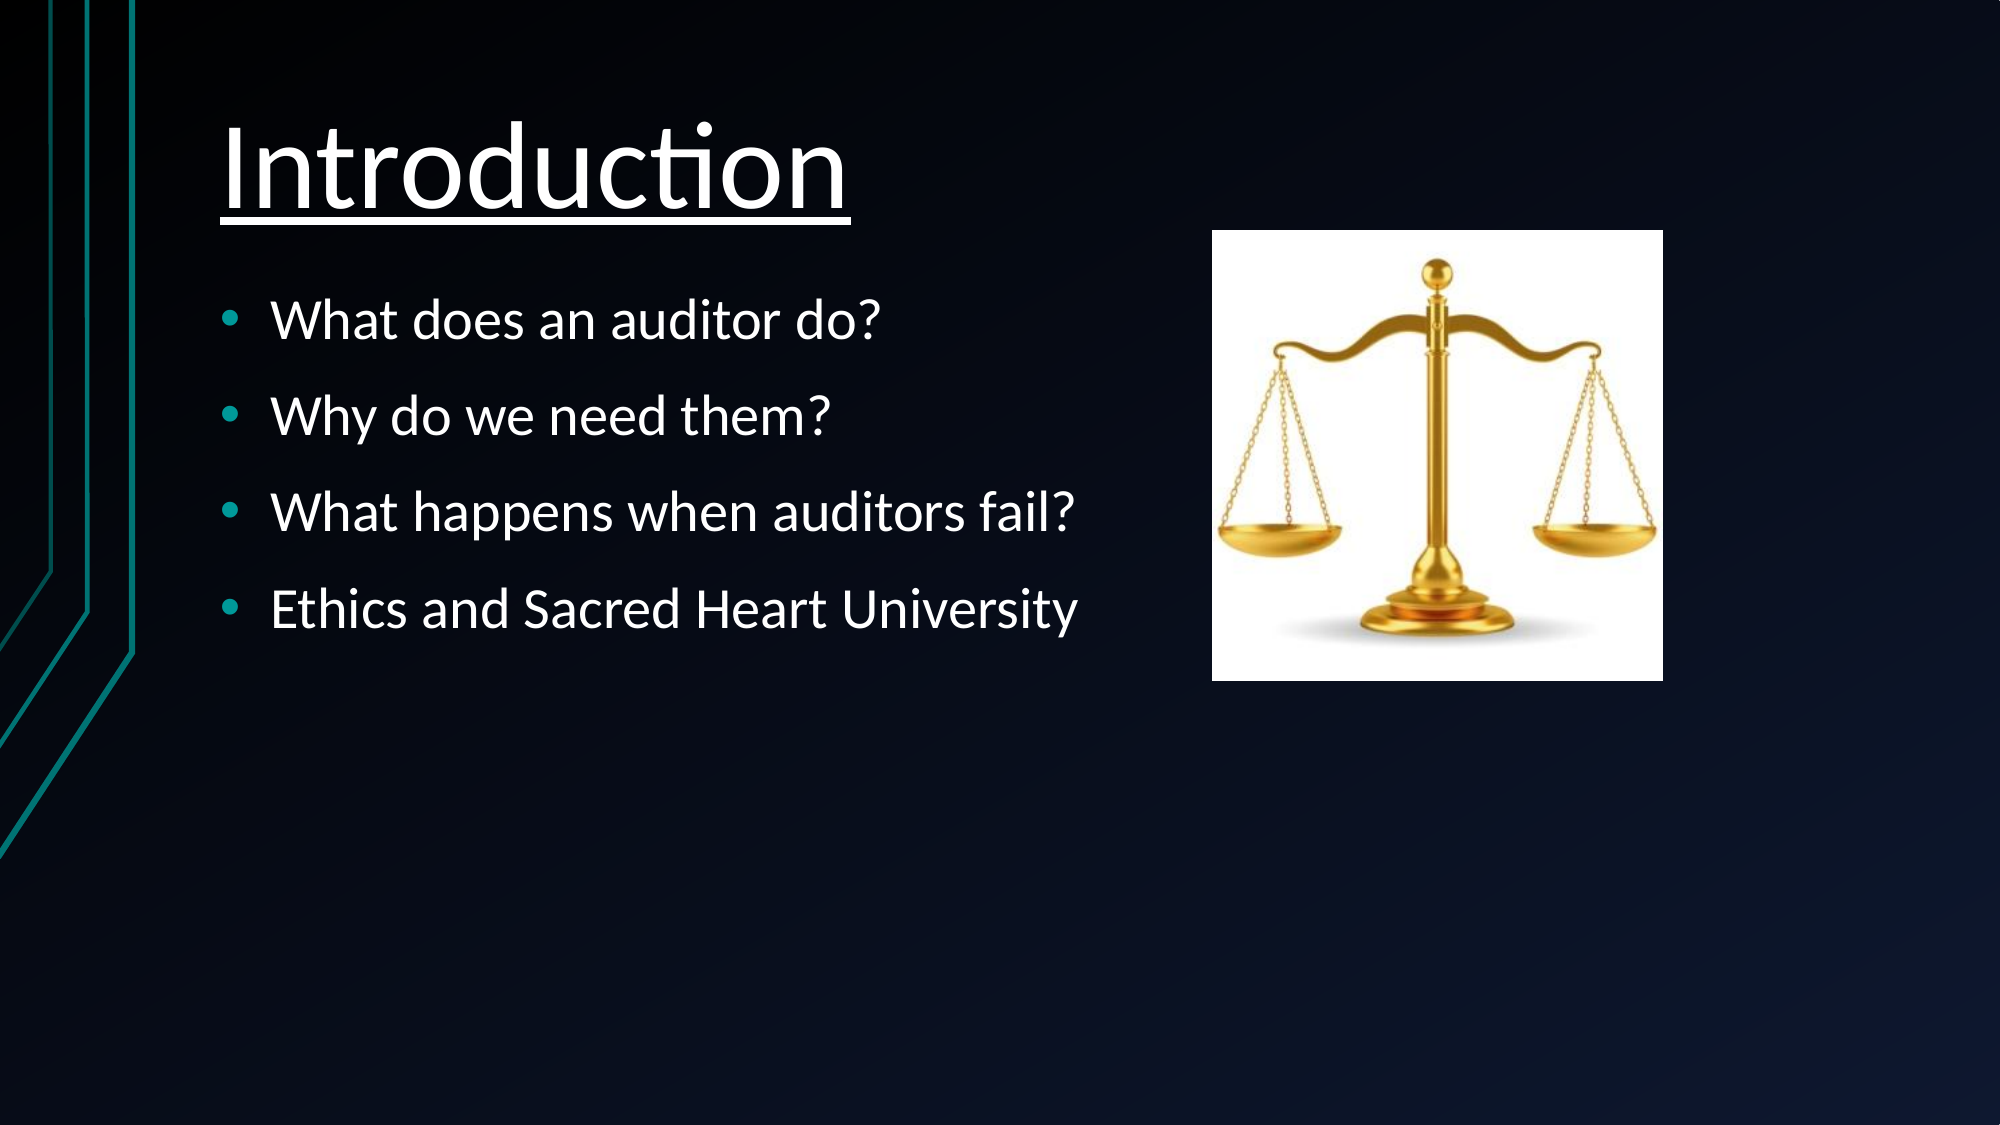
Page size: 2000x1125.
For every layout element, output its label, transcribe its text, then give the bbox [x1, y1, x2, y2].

title Introduction [199, 45, 1900, 246]
list What does an auditor do? Why do we need them? What happens when auditors fail? Ethics and Sacred Heart University [199, 279, 1900, 1012]
picture [1211, 230, 1663, 681]
